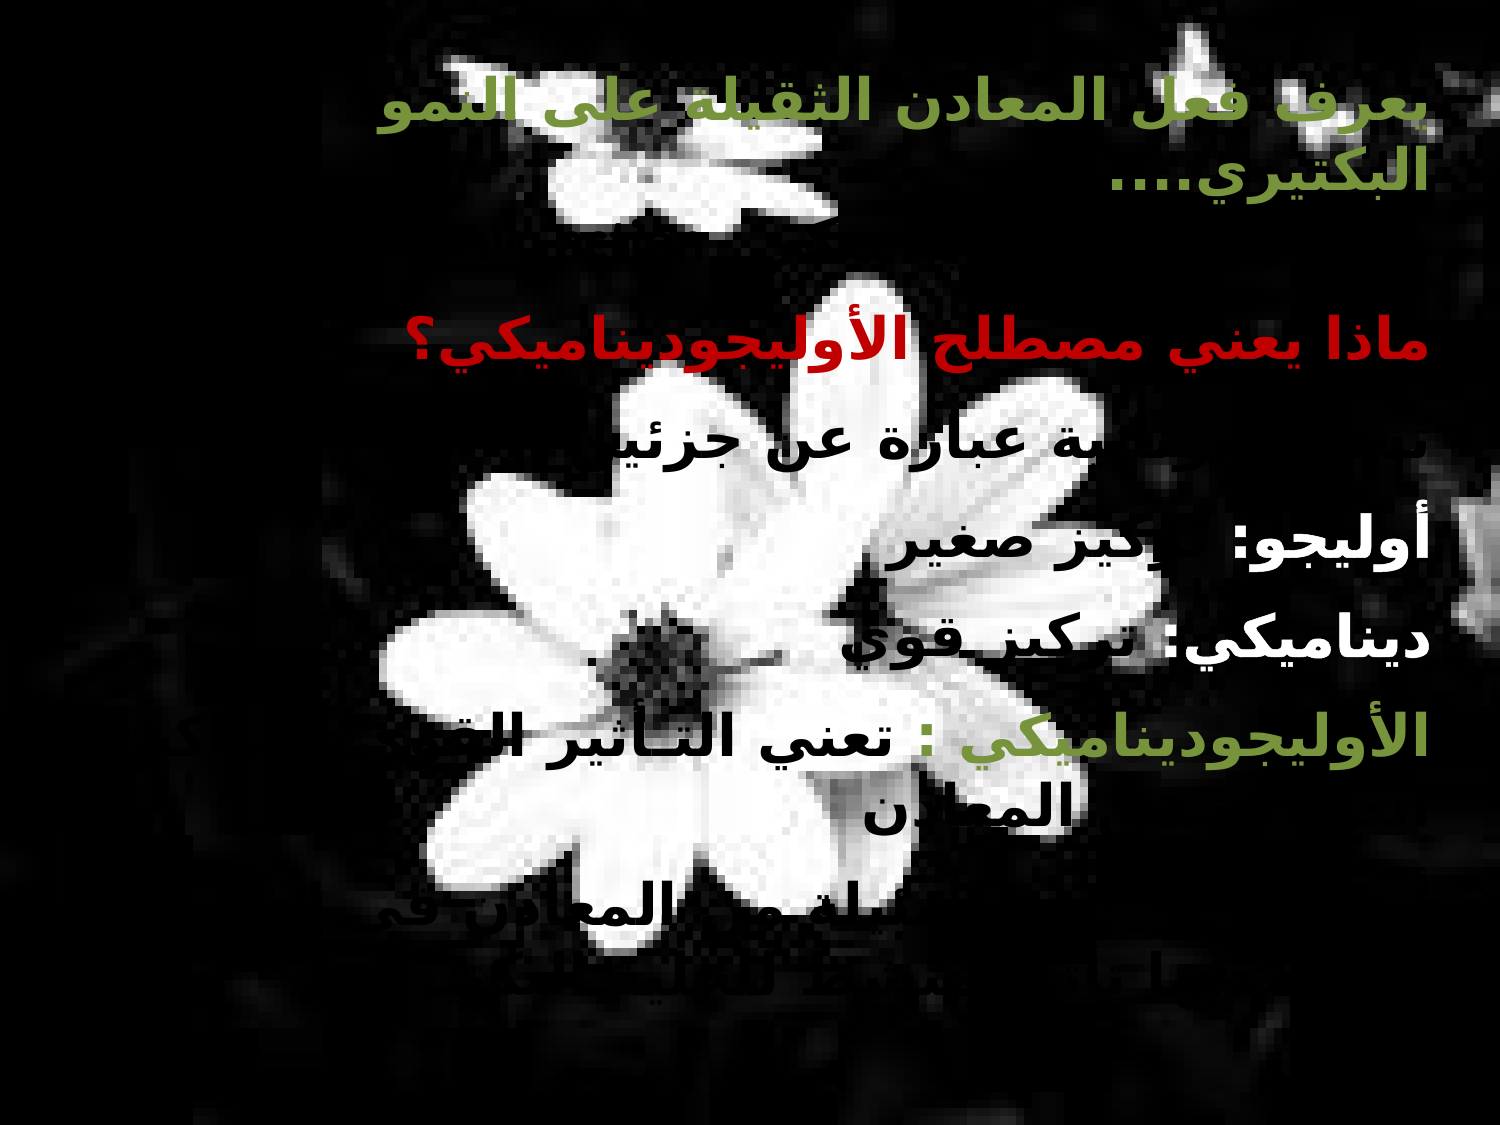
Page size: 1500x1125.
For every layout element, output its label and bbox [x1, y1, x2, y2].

list [0, 0, 1500, 1125]
